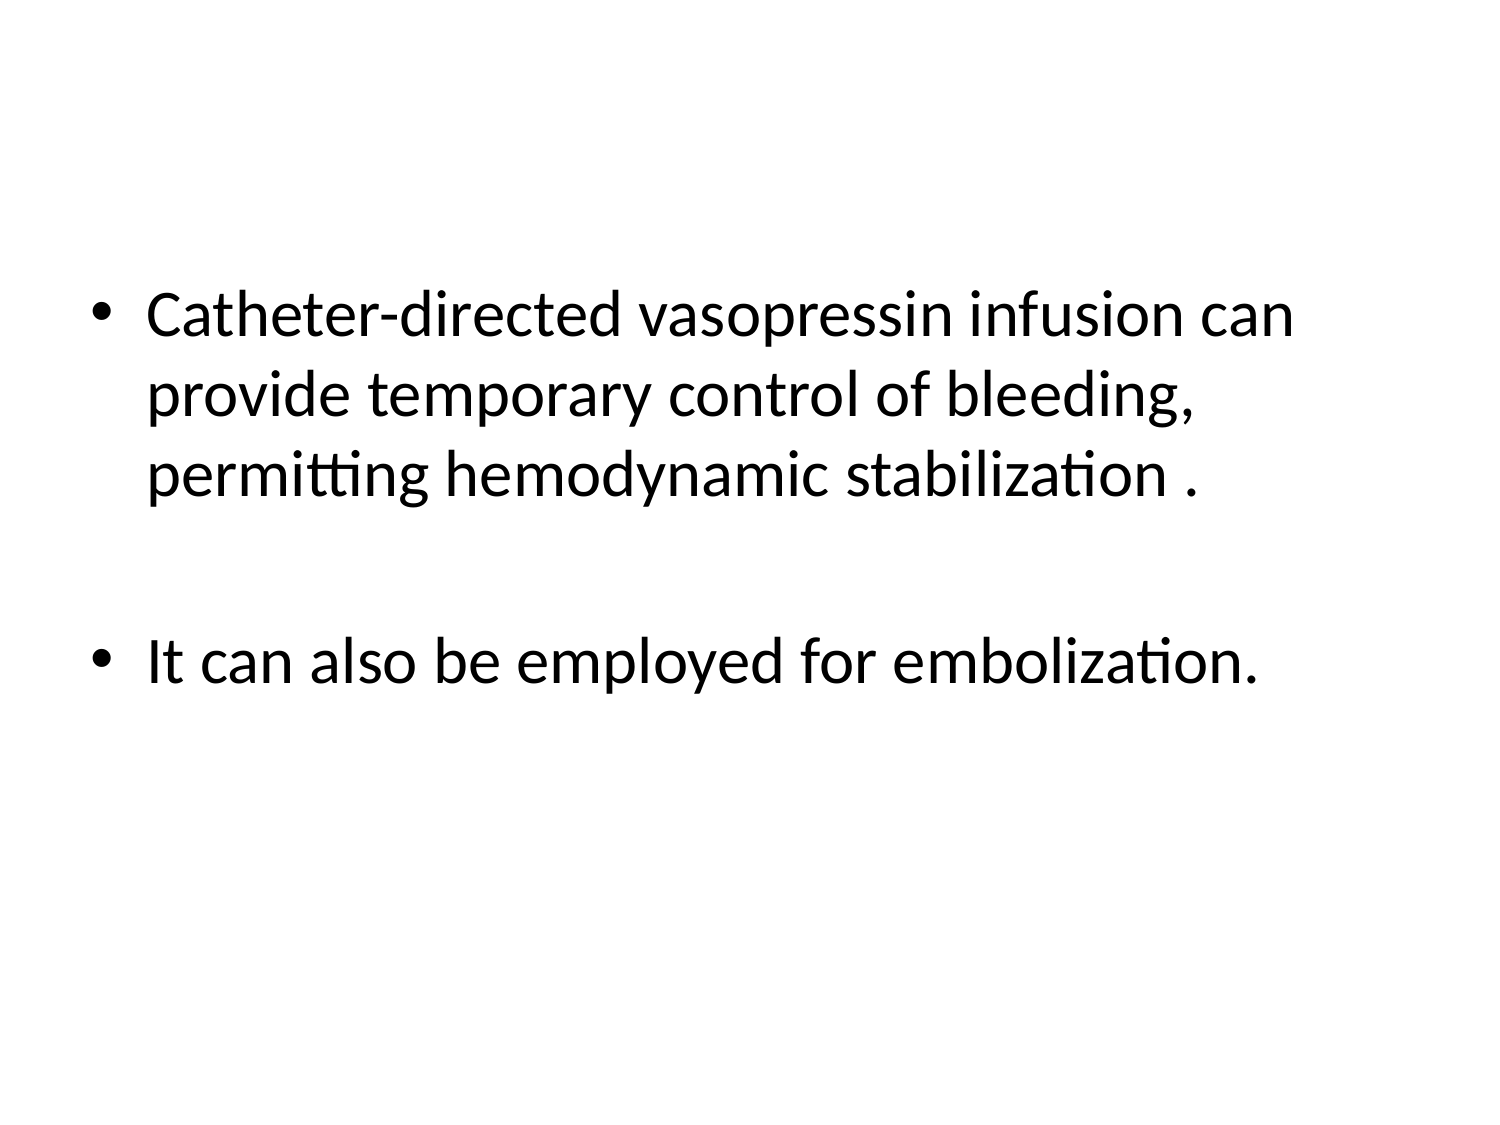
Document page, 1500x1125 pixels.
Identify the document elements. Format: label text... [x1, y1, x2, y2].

list Catheter-directed vasopressin infusion can provide temporary control of bleeding, permitting hemodynamic stabilization . It can also be employed for embolization. [75, 262, 1425, 1005]
